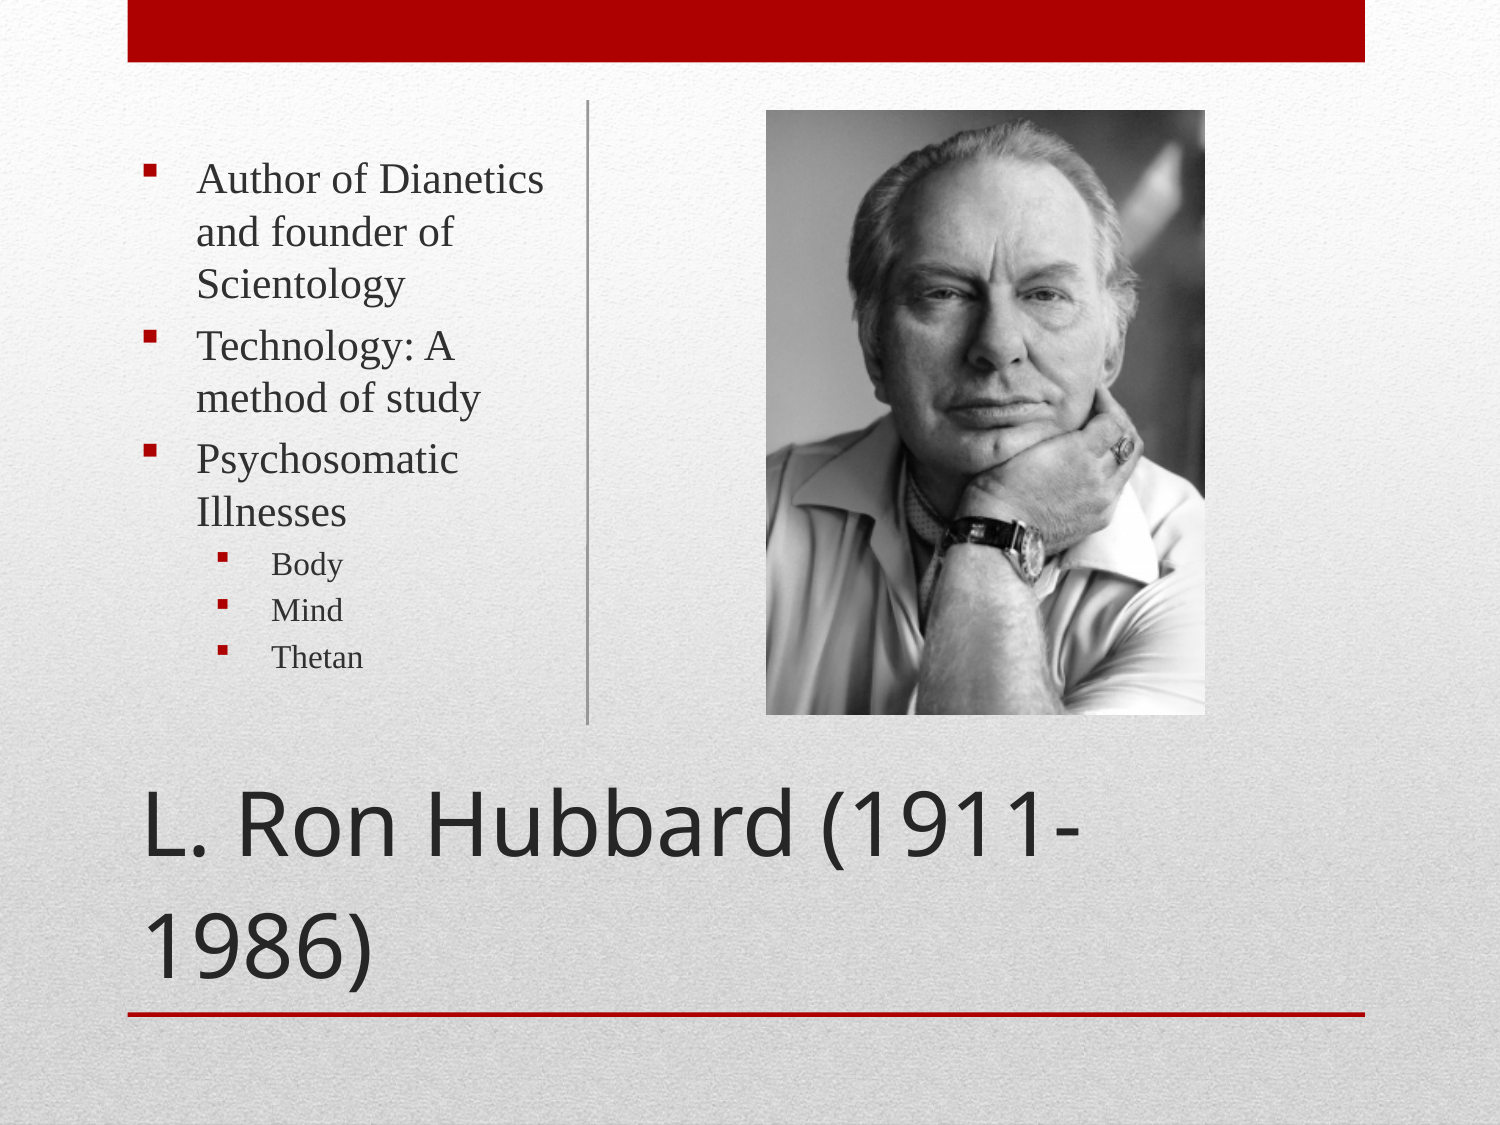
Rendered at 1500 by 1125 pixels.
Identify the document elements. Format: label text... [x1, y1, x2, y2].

title L. Ron Hubbard (1911-1986) [125, 750, 1325, 1013]
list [766, 109, 1206, 716]
list Author of Dianetics and founder of Scientology Technology: A method of study Psychosomatic Illnesses Body Mind Thetan [125, 75, 564, 750]
